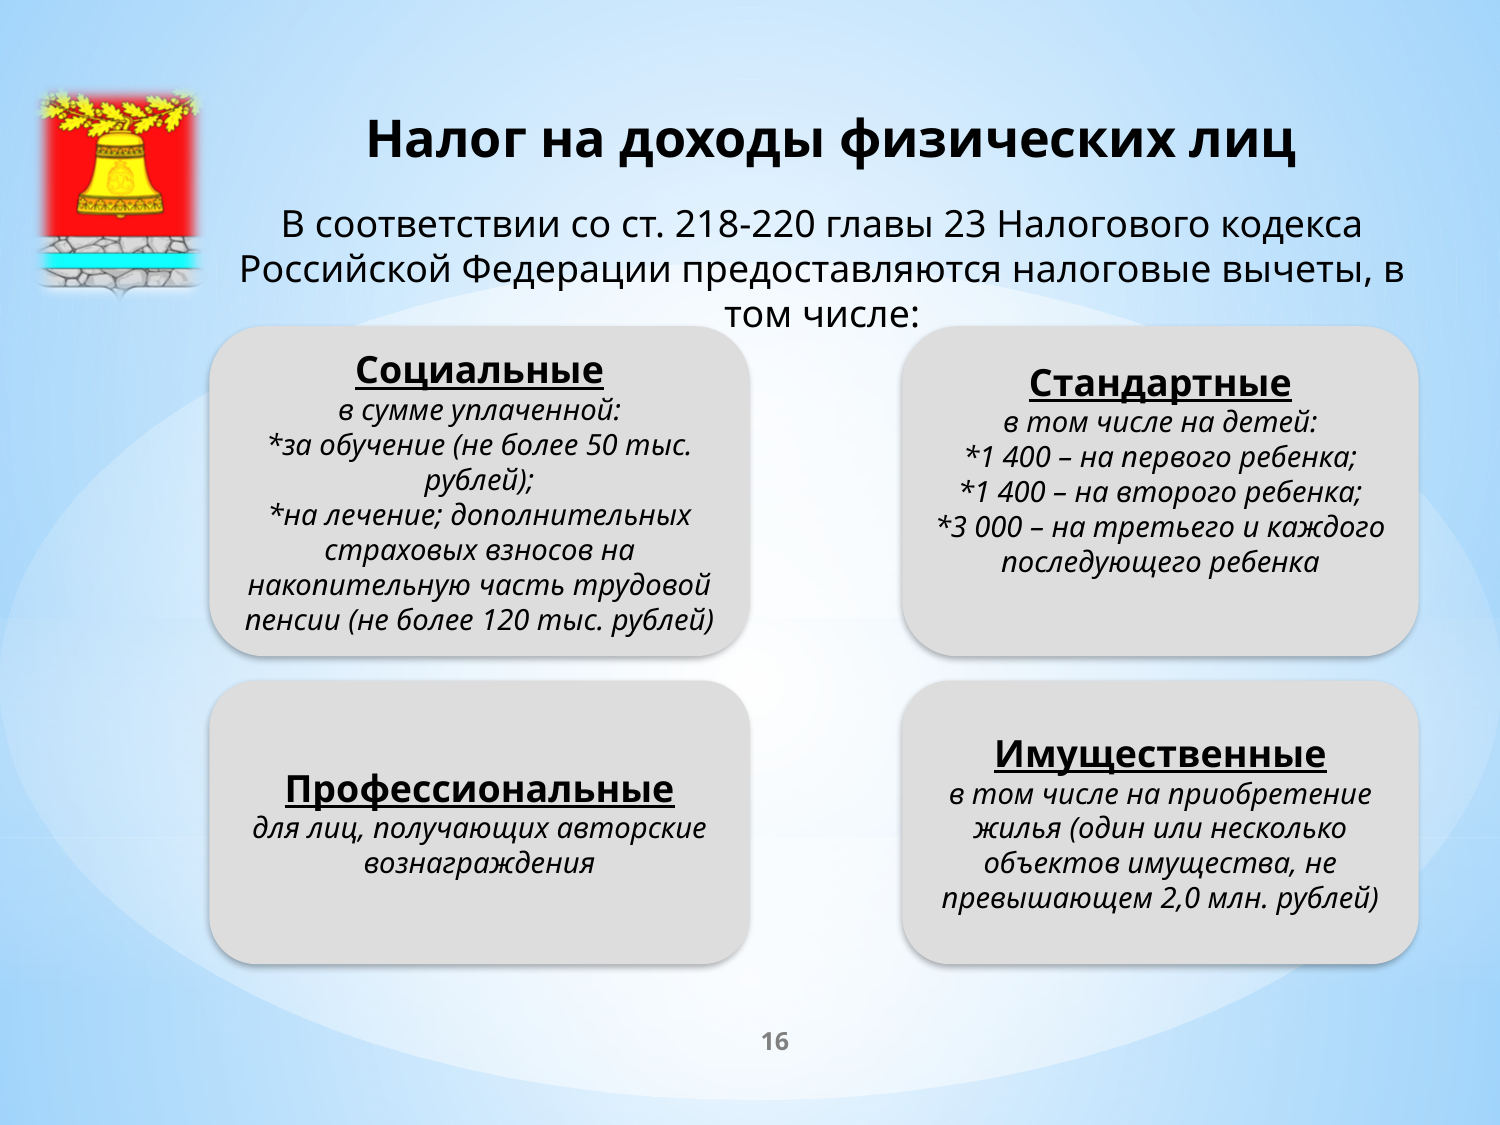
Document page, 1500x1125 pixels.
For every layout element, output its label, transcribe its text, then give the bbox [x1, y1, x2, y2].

text_box Имущественные в том числе на приобретение жилья (один или несколько объектов имущества, не превышающем 2,0 млн. рублей) [901, 679, 1420, 966]
slide_number 16 [624, 1012, 925, 1073]
text_box Социальные в сумме уплаченной: *за обучение (не более 50 тыс. рублей); *на лечение; дополнительных страховых взносов на накопительную часть трудовой пенсии (не более 120 тыс. рублей) [208, 324, 752, 658]
text_box Профессиональные для лиц, получающих авторские вознаграждения [208, 679, 752, 966]
picture [29, 81, 210, 307]
text_box В соответствии со ст. 218-220 главы 23 Налогового кодекса Российской Федерации предоставляются налоговые вычеты, в том числе: [209, 192, 1436, 343]
text_box Стандартные в том числе на детей: *1 400 – на первого ребенка; *1 400 – на второго ребенка; *3 000 – на третьего и каждого последующего ребенка [901, 324, 1420, 658]
text_box Налог на доходы физических лиц [243, 98, 1419, 176]
